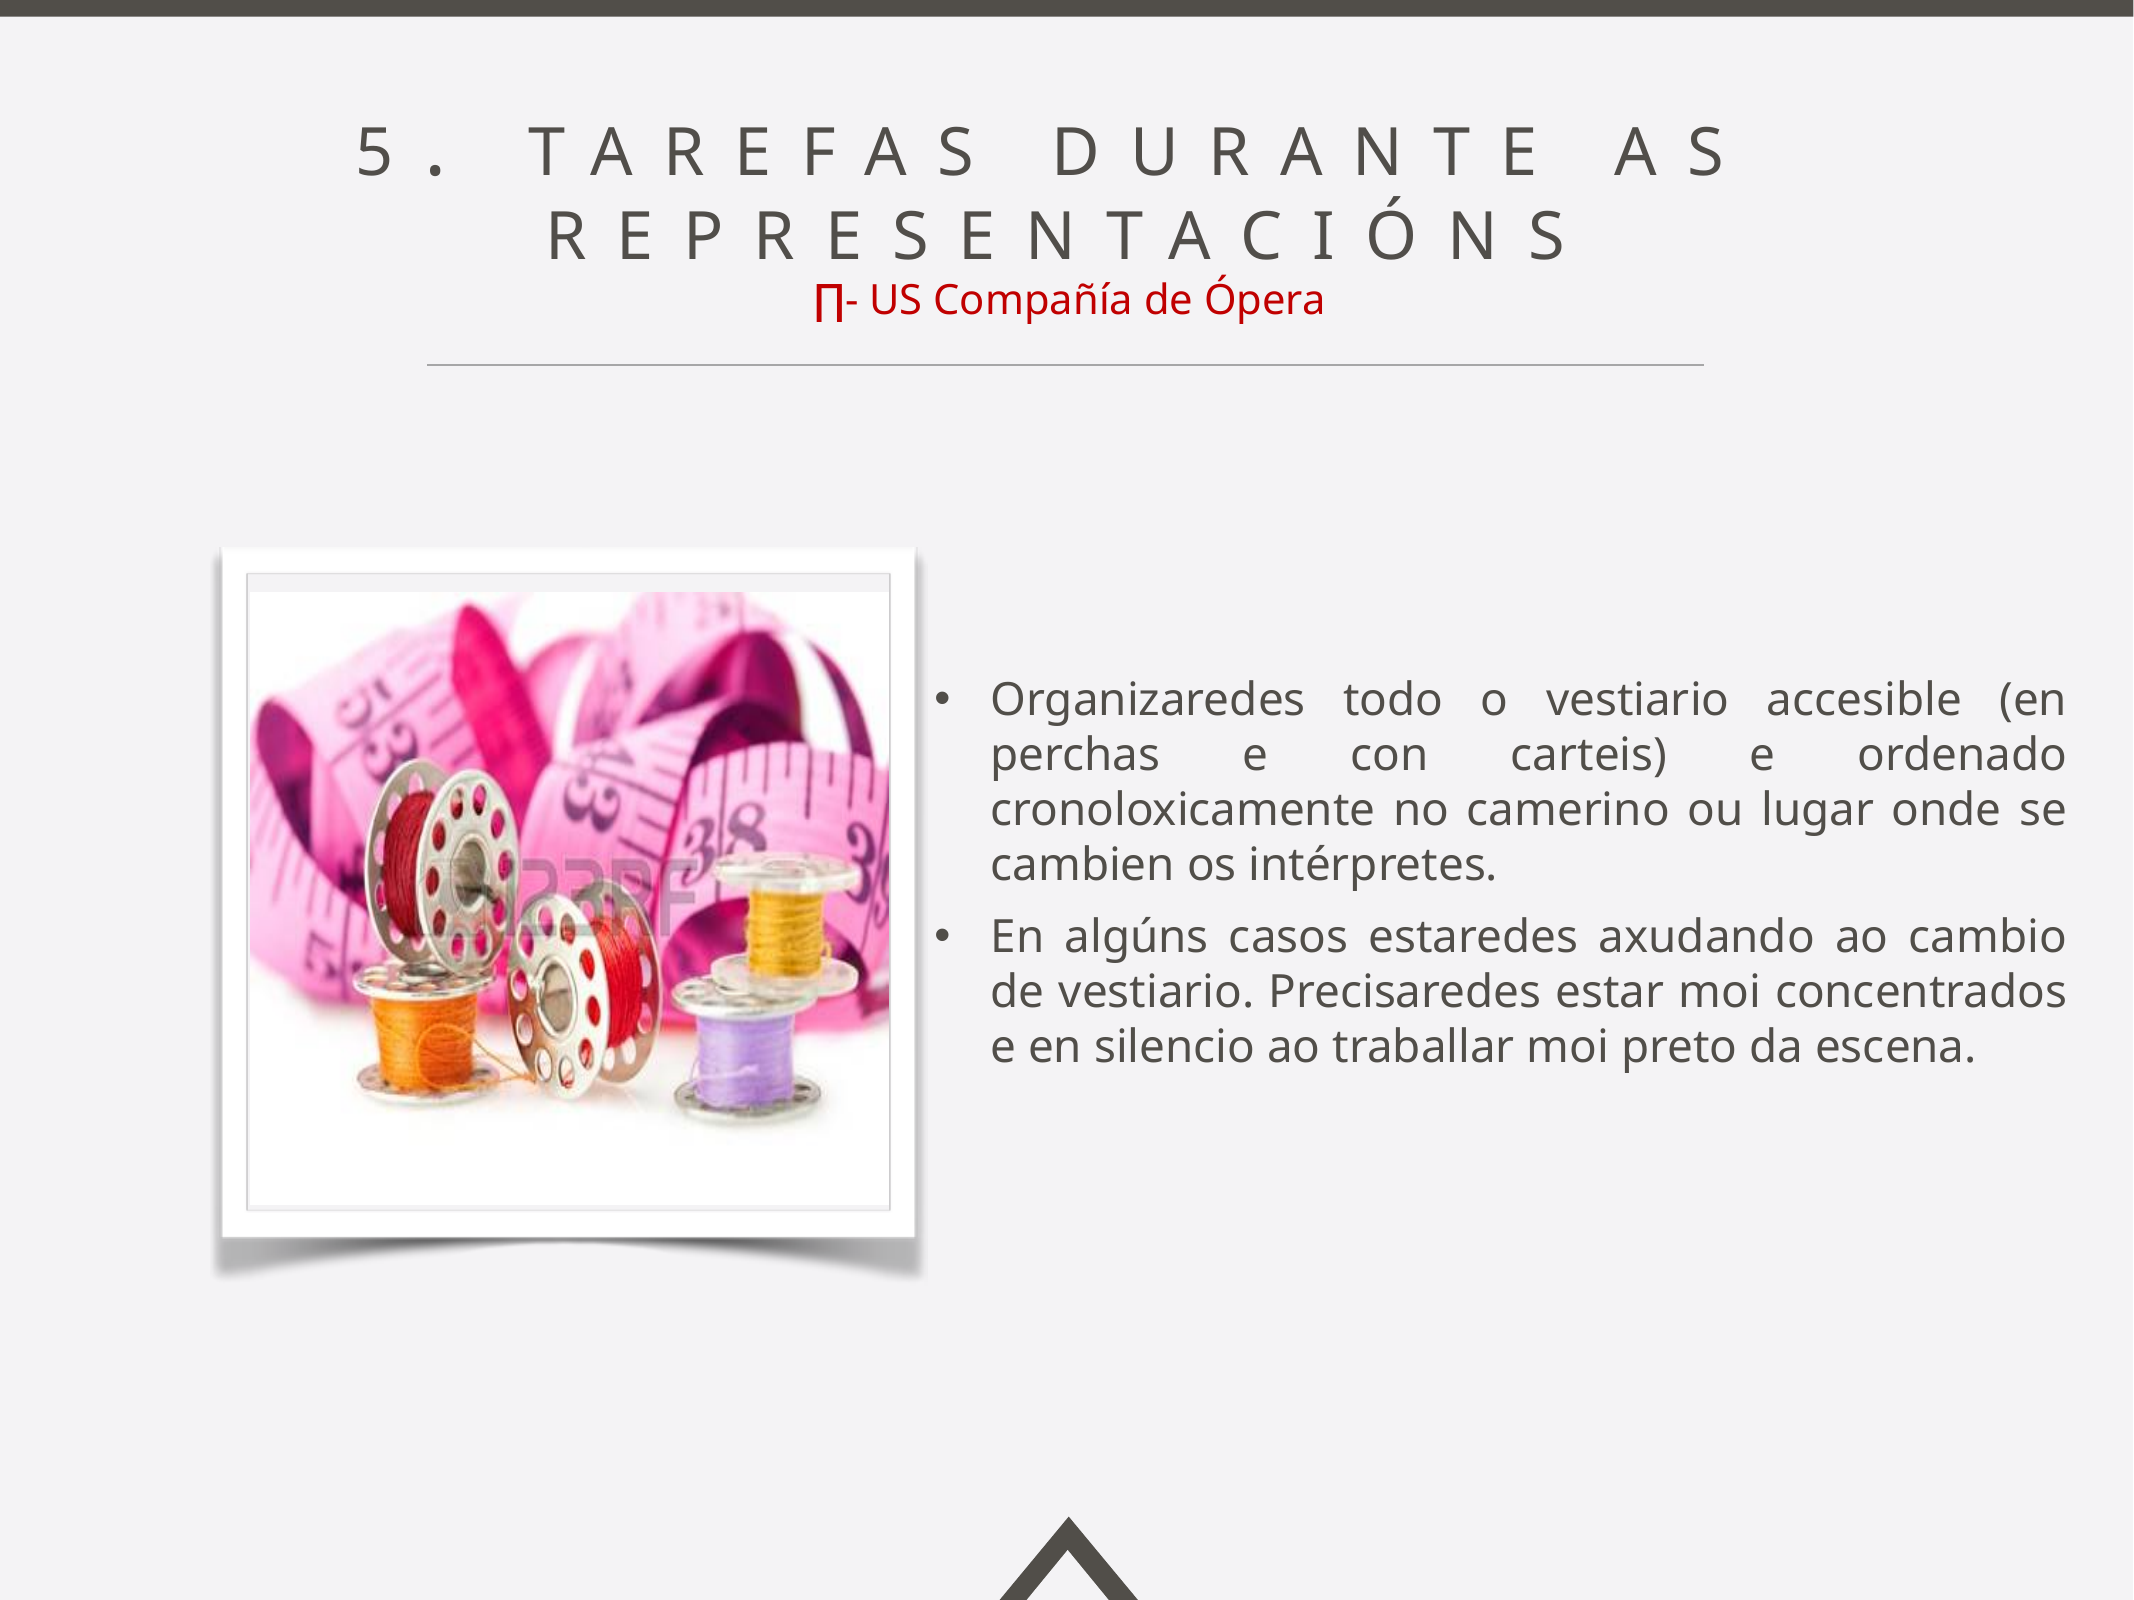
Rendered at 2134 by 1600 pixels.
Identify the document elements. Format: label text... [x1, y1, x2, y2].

list Organizaredes todo o vestiario accesible (en perchas e con carteis) e ordenado cronoloxicamente no camerino ou lugar onde se cambien os intérpretes. En algúns casos estaredes axudando ao cambio de vestiario. Precisaredes estar moi concentrados e en silencio ao traballar moi preto da escena. [933, 669, 2069, 1128]
picture [210, 547, 928, 1286]
title 5. tarefas durante as representacións [42, 79, 2069, 273]
list ∏- US Compañía de Ópera [429, 271, 1710, 340]
